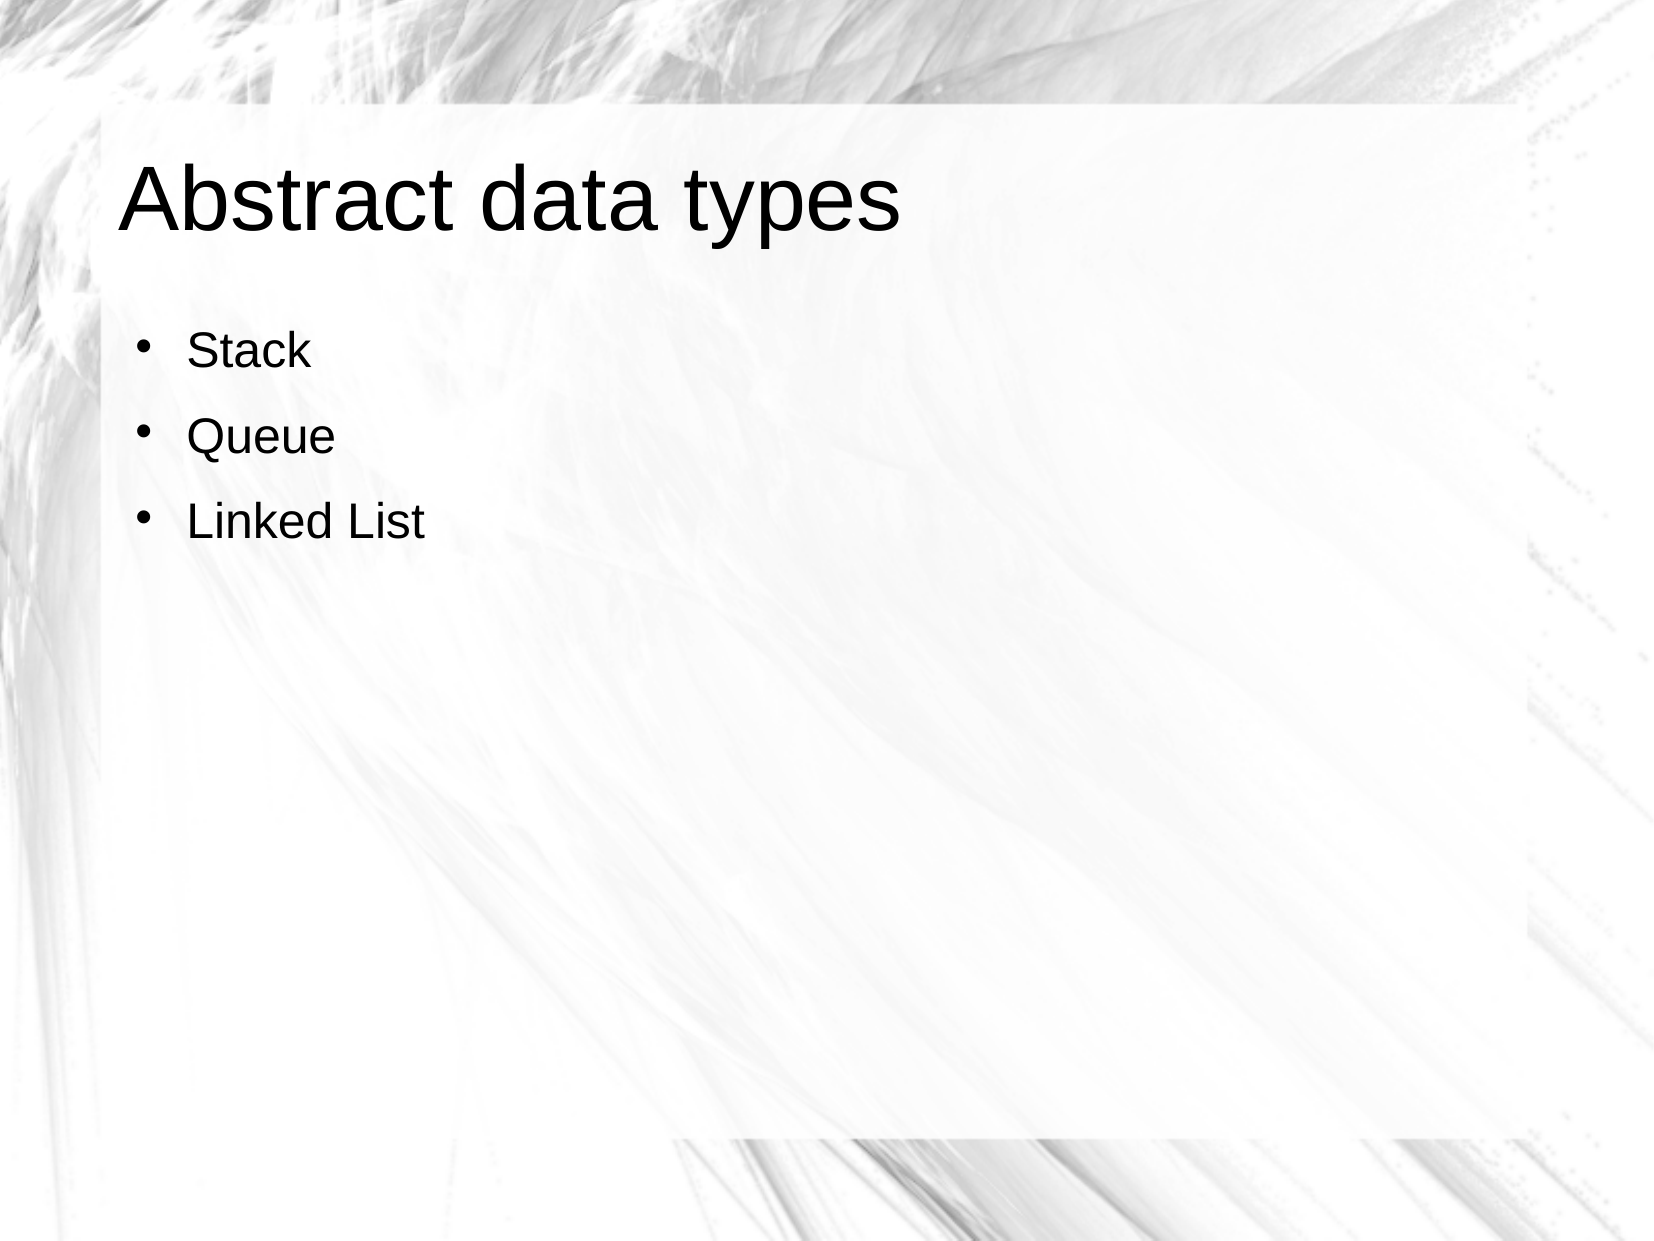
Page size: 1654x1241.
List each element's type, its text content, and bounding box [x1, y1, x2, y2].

list Stack Queue Linked List [118, 319, 1571, 1109]
title Abstract data types [118, 93, 1506, 299]
picture [0, 0, 1654, 1241]
